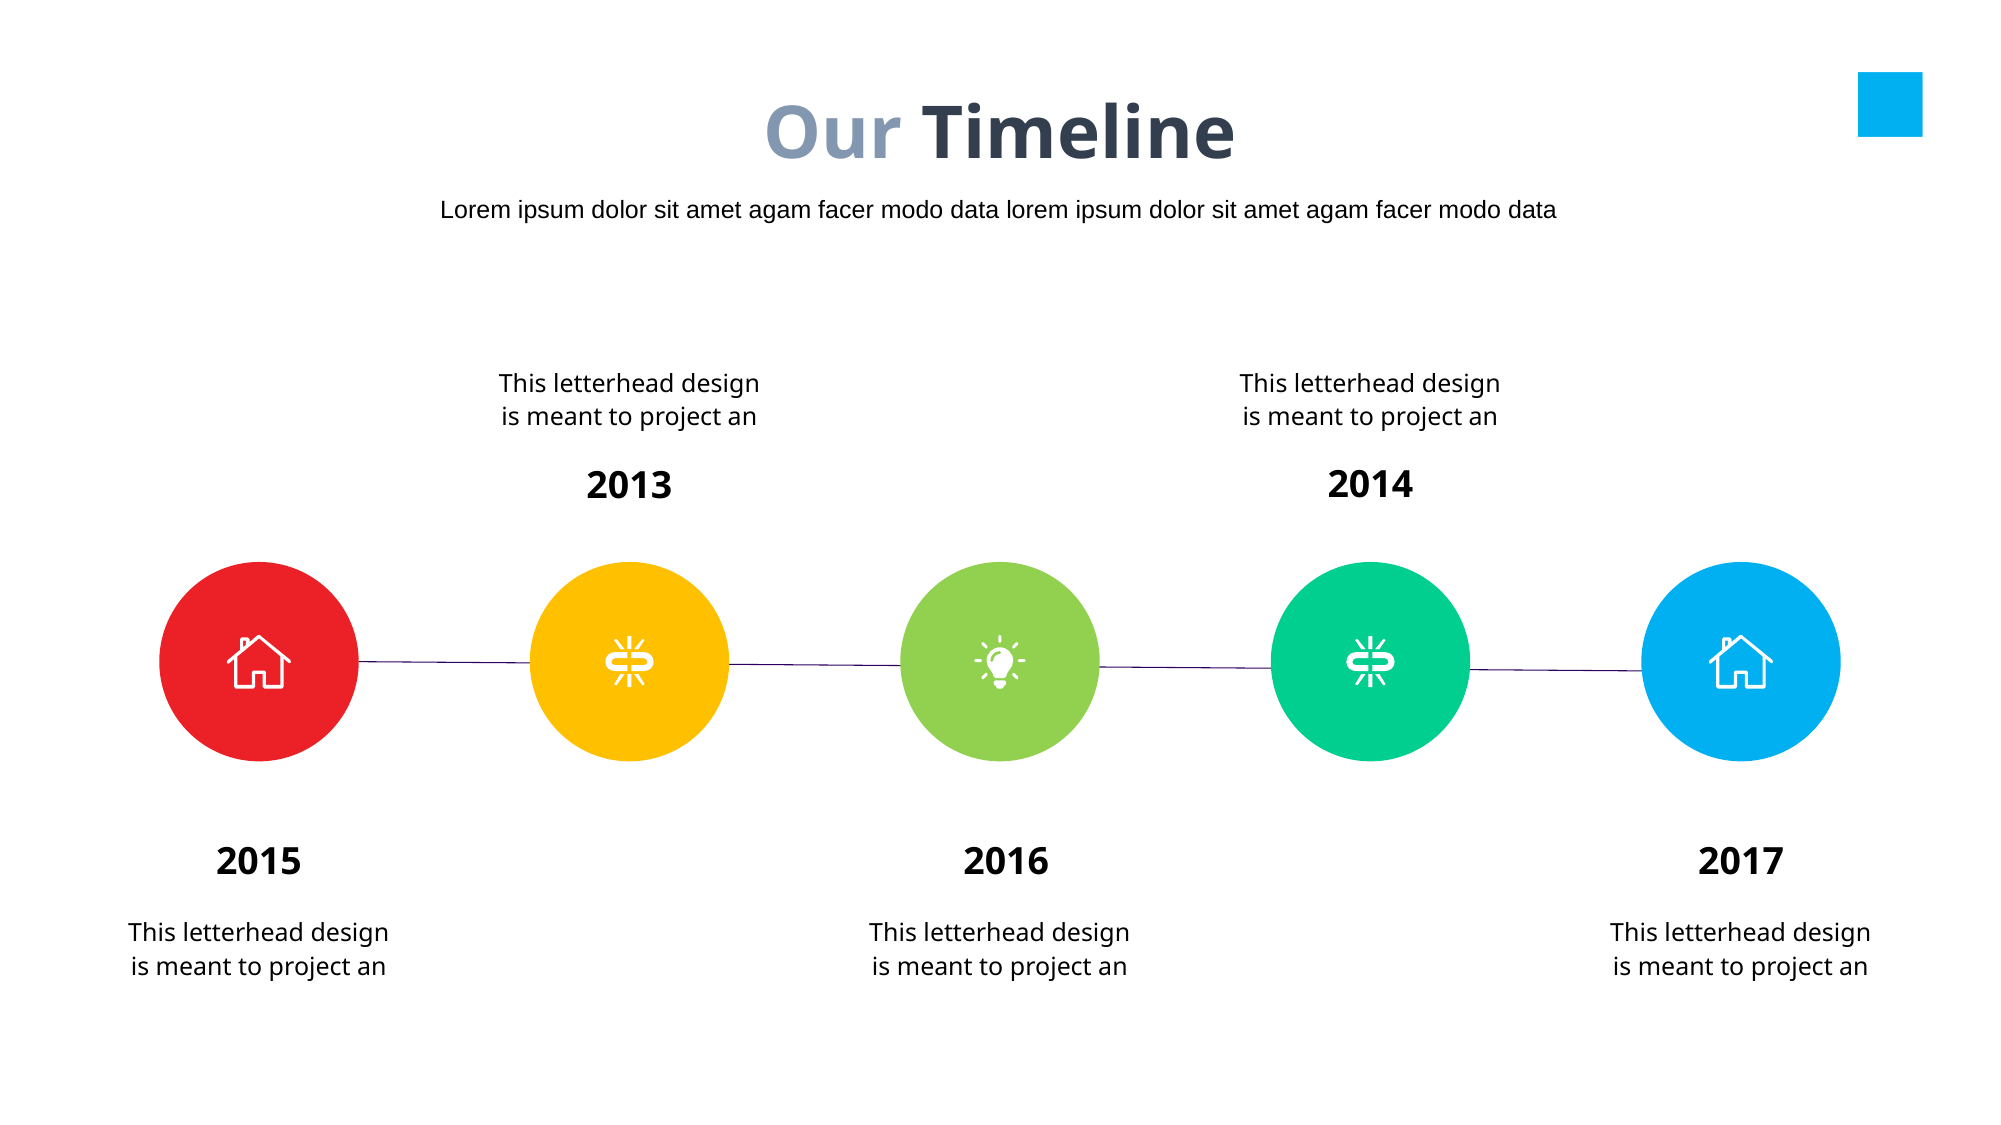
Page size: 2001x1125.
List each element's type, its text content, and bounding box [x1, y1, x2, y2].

text_box [1270, 672, 1471, 763]
text_box [986, 647, 1014, 661]
text_box [528, 560, 731, 661]
text_box [981, 642, 988, 649]
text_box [358, 661, 605, 672]
text_box [899, 672, 1101, 763]
text_box [158, 560, 360, 763]
slide_number 7 [1863, 78, 1927, 130]
text_box [1708, 635, 1773, 689]
text_box [1640, 560, 1842, 763]
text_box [119, 829, 399, 982]
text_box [1231, 362, 1510, 514]
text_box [1346, 636, 1395, 688]
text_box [860, 829, 1140, 982]
text_box [981, 673, 988, 680]
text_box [654, 661, 1346, 672]
text_box [899, 560, 1101, 661]
text_box [1863, 130, 1924, 138]
text_box [529, 672, 730, 763]
text_box [226, 635, 291, 689]
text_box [1601, 829, 1881, 982]
title Our Timeline [137, 78, 1863, 191]
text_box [605, 636, 654, 688]
subtitle Lorem ipsum dolor sit amet agam facer modo data lorem ipsum dolor sit amet agam facer modo data [137, 191, 1863, 227]
text_box [1857, 71, 1924, 78]
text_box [1395, 661, 1680, 672]
text_box [991, 672, 1008, 679]
text_box [1012, 642, 1019, 649]
text_box [993, 680, 1007, 689]
text_box [1012, 673, 1019, 680]
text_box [490, 362, 769, 515]
text_box [1269, 560, 1472, 661]
